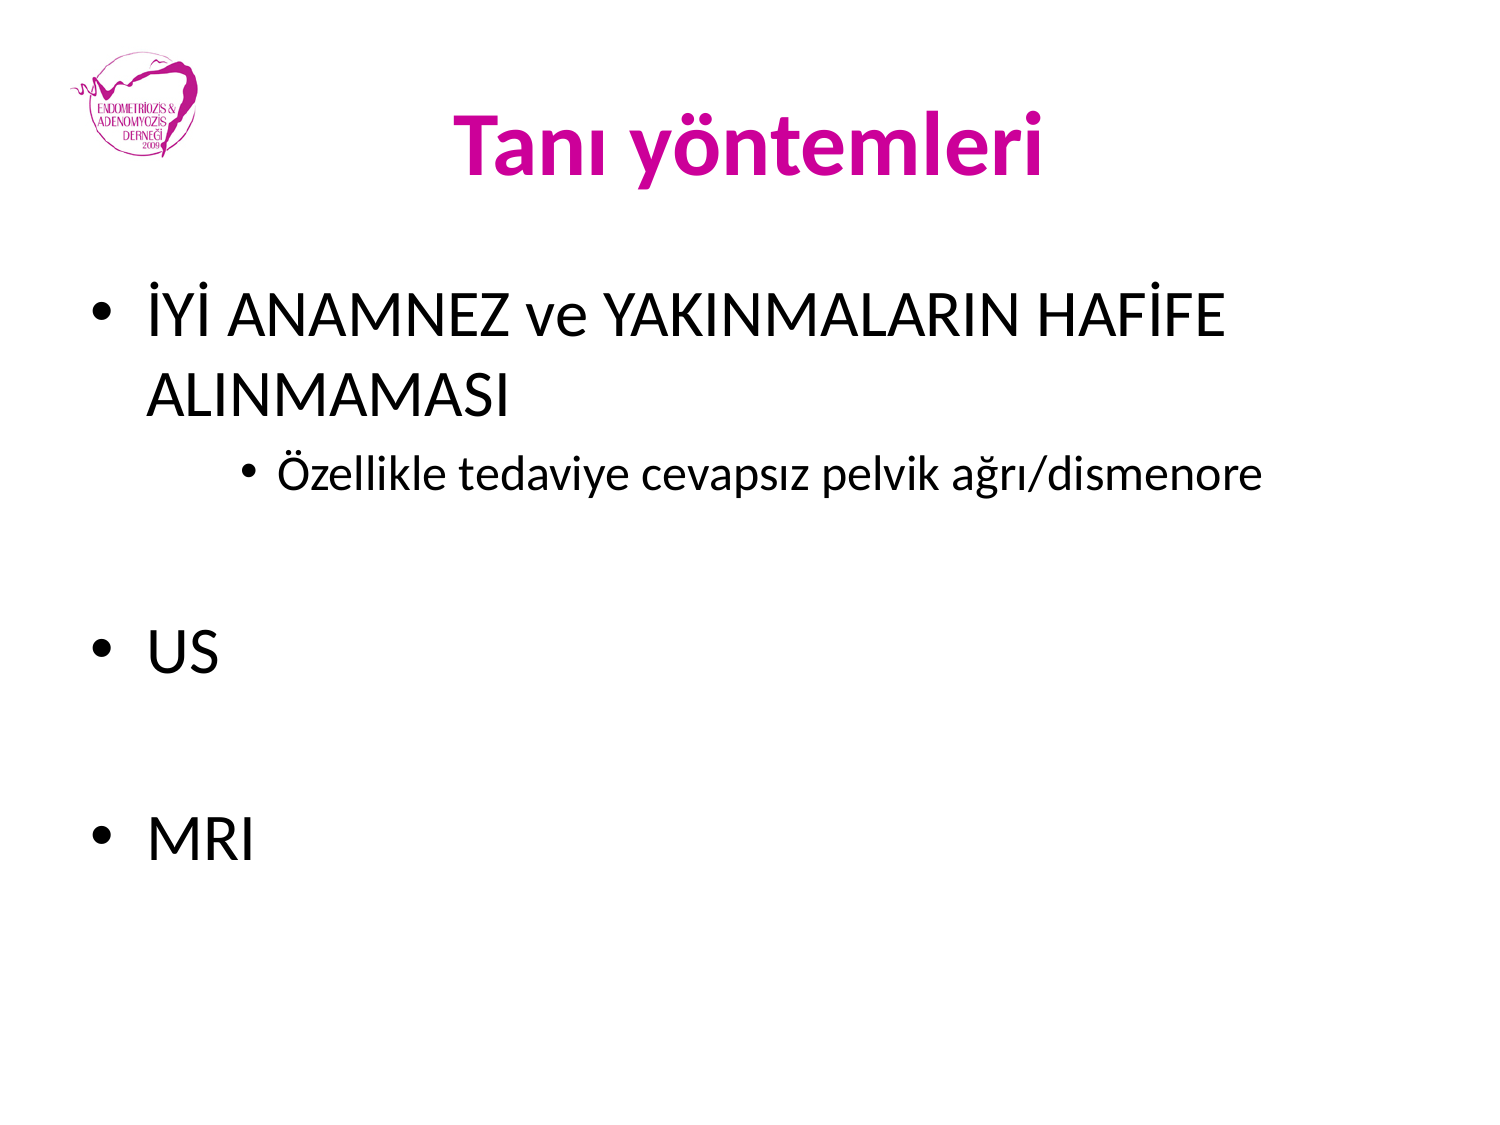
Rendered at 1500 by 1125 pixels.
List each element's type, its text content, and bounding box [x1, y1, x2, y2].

picture [70, 46, 206, 162]
title Tanı yöntemleri [75, 45, 1425, 233]
list İYİ ANAMNEZ ve YAKINMALARIN HAFİFE ALINMAMASI Özellikle tedaviye cevapsız pelvik ağrı/dismenore US MRI [75, 262, 1425, 1055]
